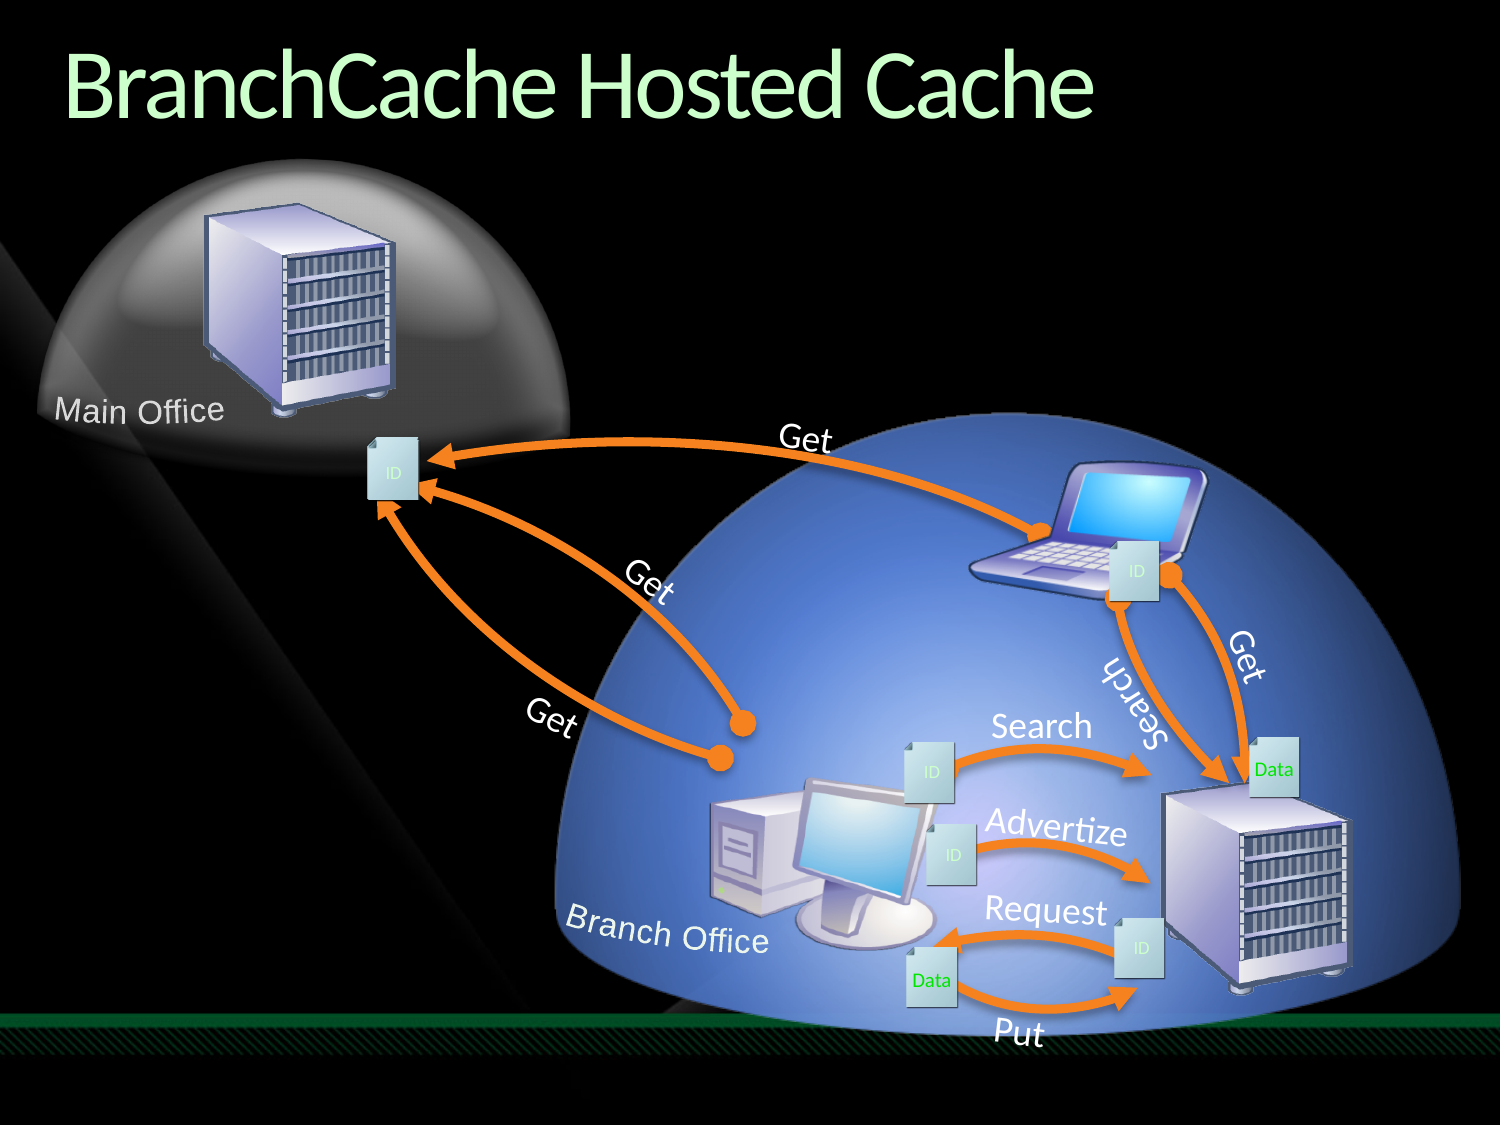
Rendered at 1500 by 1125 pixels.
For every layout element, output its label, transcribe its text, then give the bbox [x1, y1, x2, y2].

title BranchCache Hosted Cache [62, 31, 1438, 141]
picture [0, 0, 1500, 1125]
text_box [943, 692, 1149, 785]
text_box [1035, 664, 1252, 748]
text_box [933, 976, 1135, 1063]
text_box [894, 945, 970, 1009]
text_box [1126, 618, 1348, 711]
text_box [903, 741, 957, 805]
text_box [355, 437, 431, 501]
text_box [366, 439, 420, 503]
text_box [413, 476, 738, 731]
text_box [924, 823, 979, 887]
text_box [1112, 917, 1167, 981]
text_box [1107, 540, 1162, 604]
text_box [944, 795, 1154, 893]
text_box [376, 515, 721, 759]
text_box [932, 899, 1133, 961]
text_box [426, 405, 1041, 537]
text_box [1236, 735, 1312, 799]
